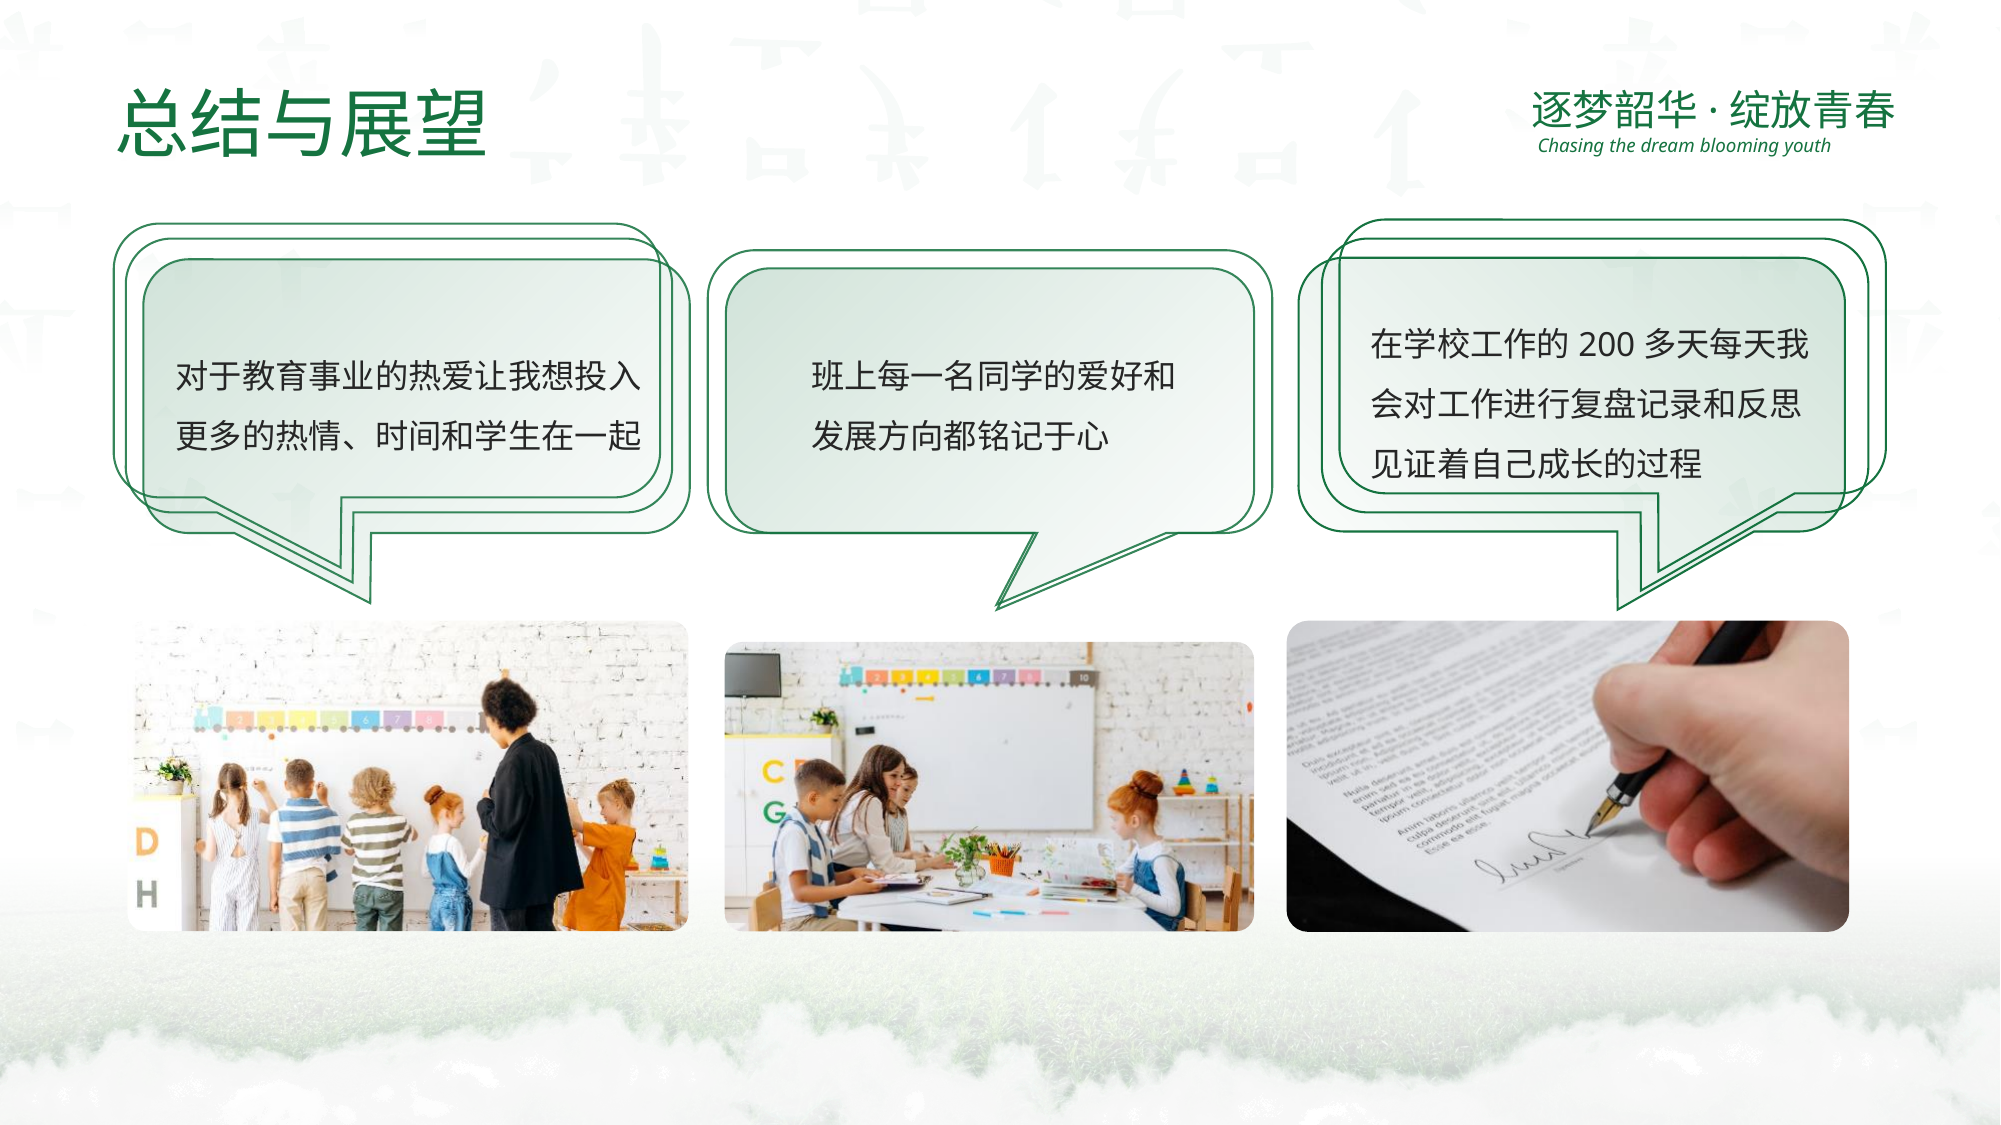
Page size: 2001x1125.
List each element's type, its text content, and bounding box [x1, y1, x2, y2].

text_box [1320, 244, 1865, 593]
picture [0, 620, 2000, 1125]
text_box 逐梦韶华·绽放青春 [1516, 76, 1911, 141]
text_box [706, 249, 1274, 612]
text_box [994, 535, 1034, 607]
text_box [112, 222, 662, 570]
text_box [1338, 218, 1887, 574]
text_box 总结与展望 [99, 69, 526, 175]
text_box [146, 266, 691, 605]
text_box Chasing the dream blooming youth [1522, 126, 1897, 164]
text_box [130, 248, 674, 585]
text_box [1297, 260, 1839, 612]
